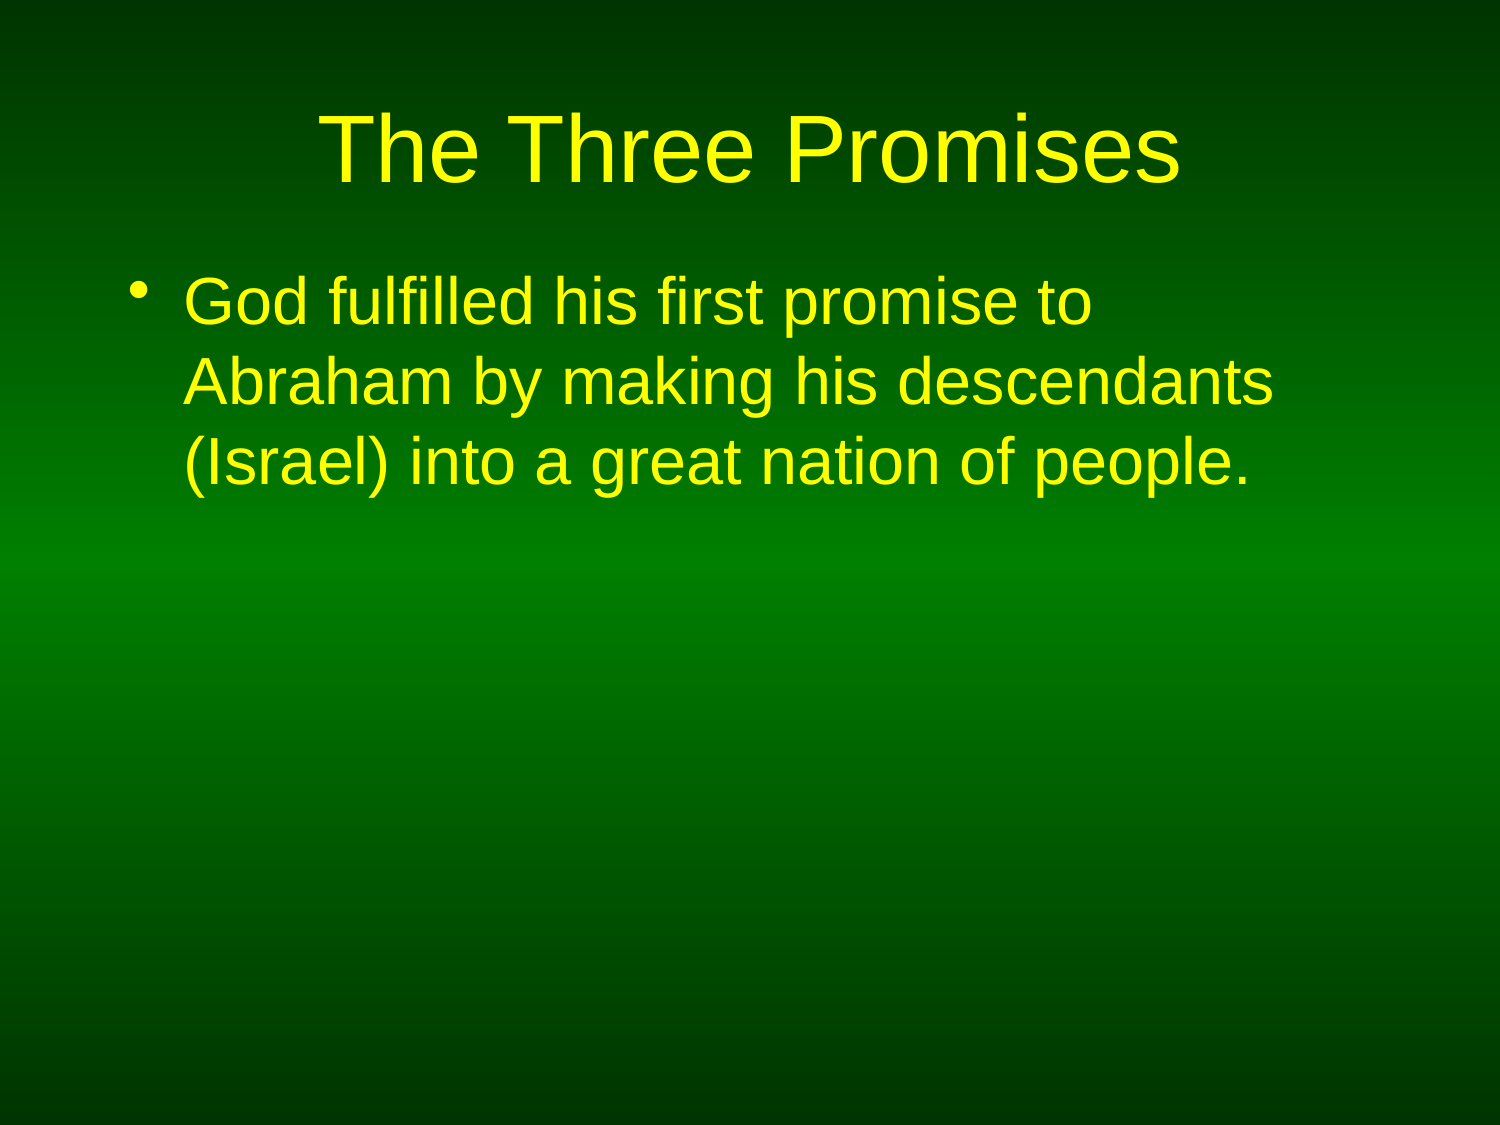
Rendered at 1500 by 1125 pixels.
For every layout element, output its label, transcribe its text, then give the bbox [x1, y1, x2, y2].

list God fulfilled his first promise to Abraham by making his descendants (Israel) into a great nation of people. [112, 249, 1388, 1088]
title The Three Promises [37, 50, 1463, 238]
